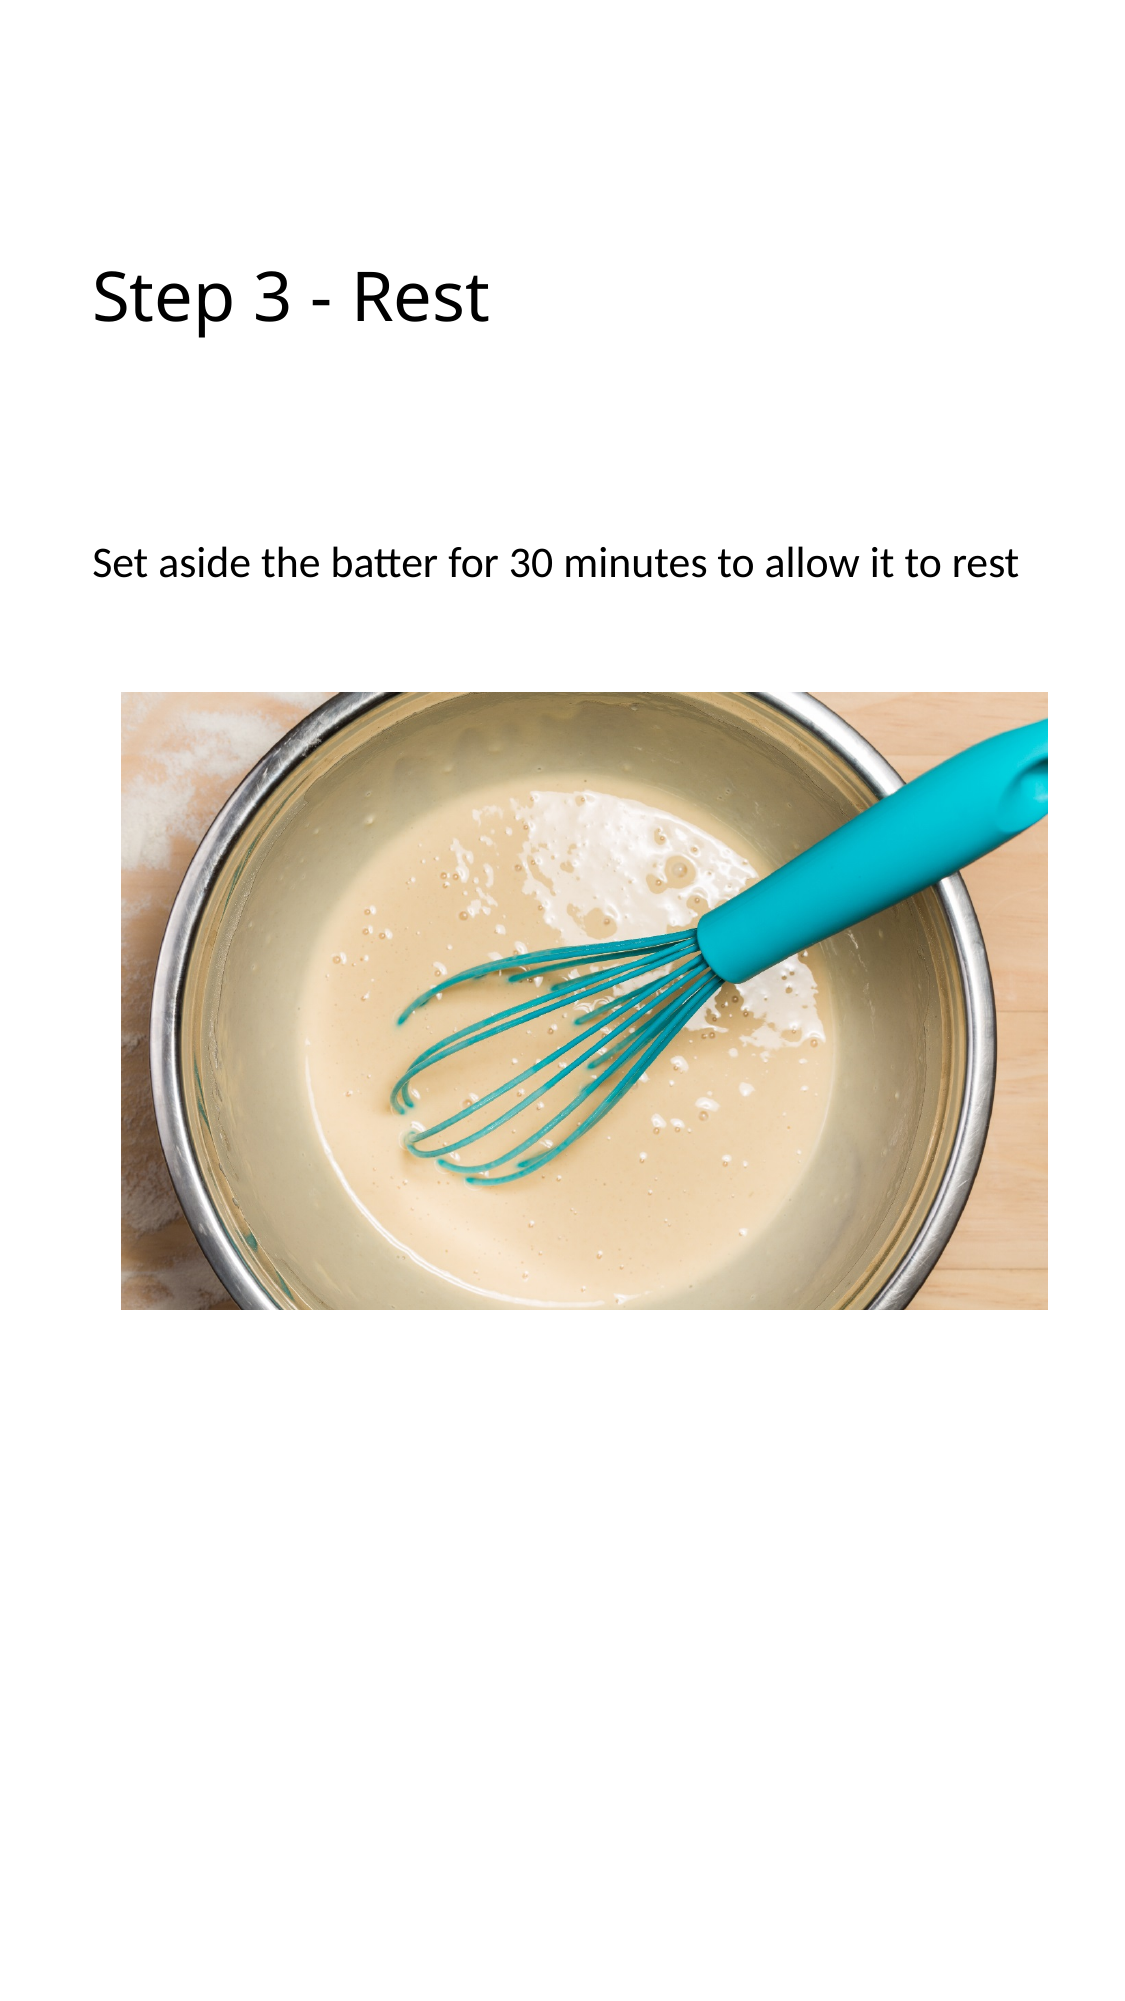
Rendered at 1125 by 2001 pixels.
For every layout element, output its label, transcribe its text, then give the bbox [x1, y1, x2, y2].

picture [121, 692, 1048, 1310]
title Step 3 - Rest [77, 106, 1048, 493]
list Set aside the batter for 30 minutes to allow it to rest [77, 532, 1048, 1802]
